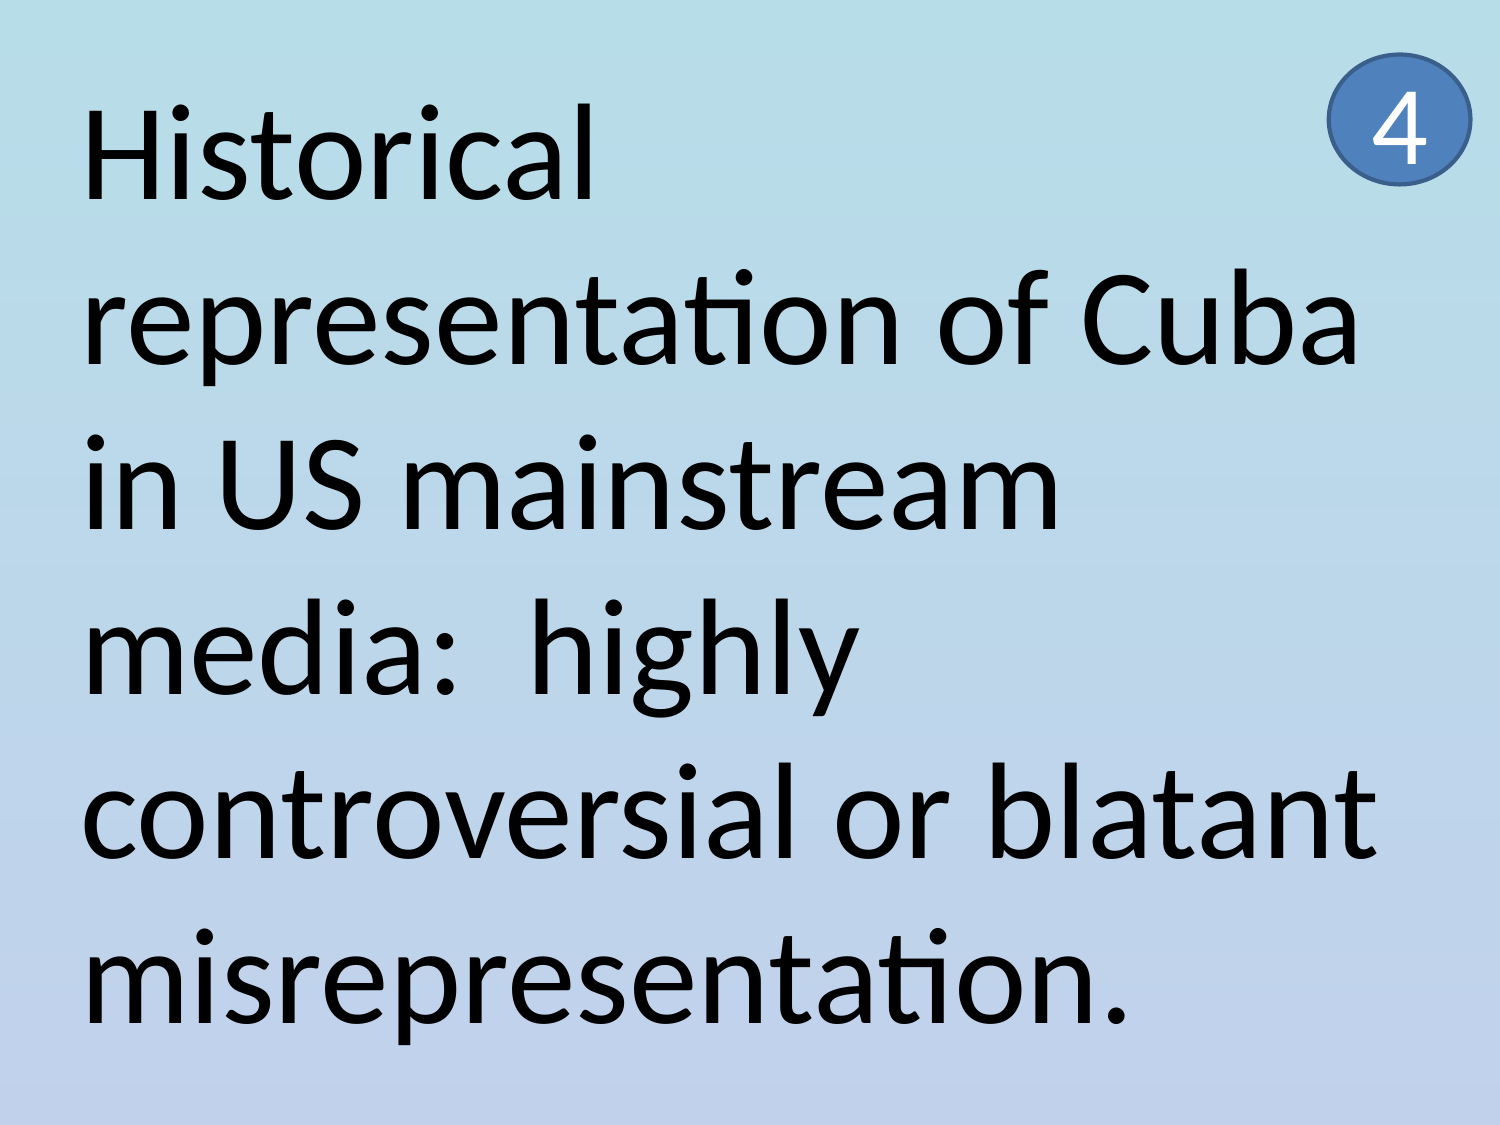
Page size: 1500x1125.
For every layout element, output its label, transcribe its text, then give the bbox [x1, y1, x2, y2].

title Historical representation of Cuba in US mainstream media: highly controversial or blatant misrepresentation. [64, 66, 1447, 1047]
text_box 4 [1326, 52, 1473, 187]
